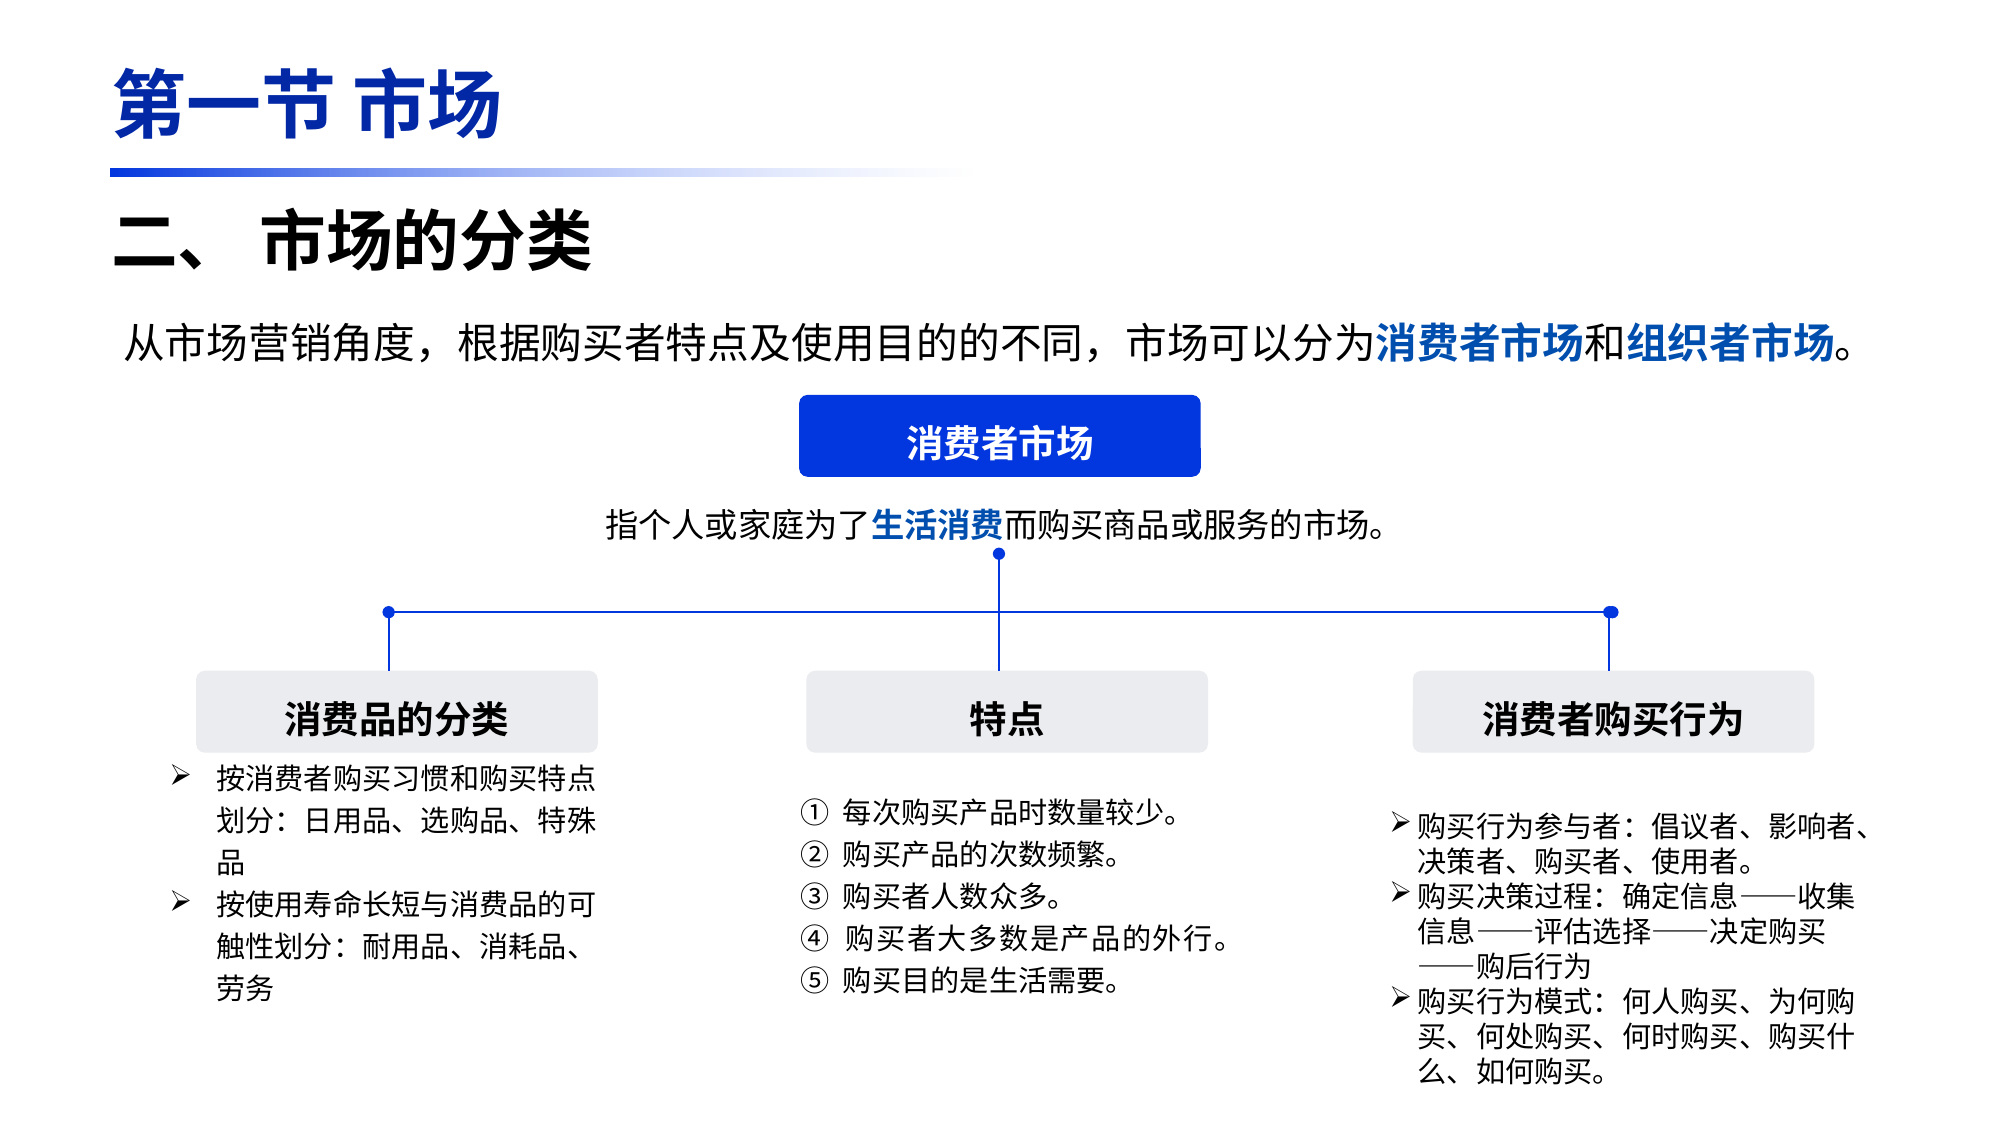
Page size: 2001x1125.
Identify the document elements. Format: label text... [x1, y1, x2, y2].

text_box 从市场营销角度，根据购买者特点及使用目的的不同，市场可以分为消费者市场和组织者市场。 [108, 284, 1890, 374]
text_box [139, 670, 1244, 1002]
text_box 指个人或家庭为了生活消费而购买商品或服务的市场。 [590, 476, 1410, 552]
text_box 消费者市场 [799, 394, 1201, 476]
text_box 二、 市场的分类 [96, 191, 840, 287]
text_box 第一节 市场 [96, 50, 742, 155]
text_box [387, 553, 1613, 671]
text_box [1359, 670, 1894, 1125]
